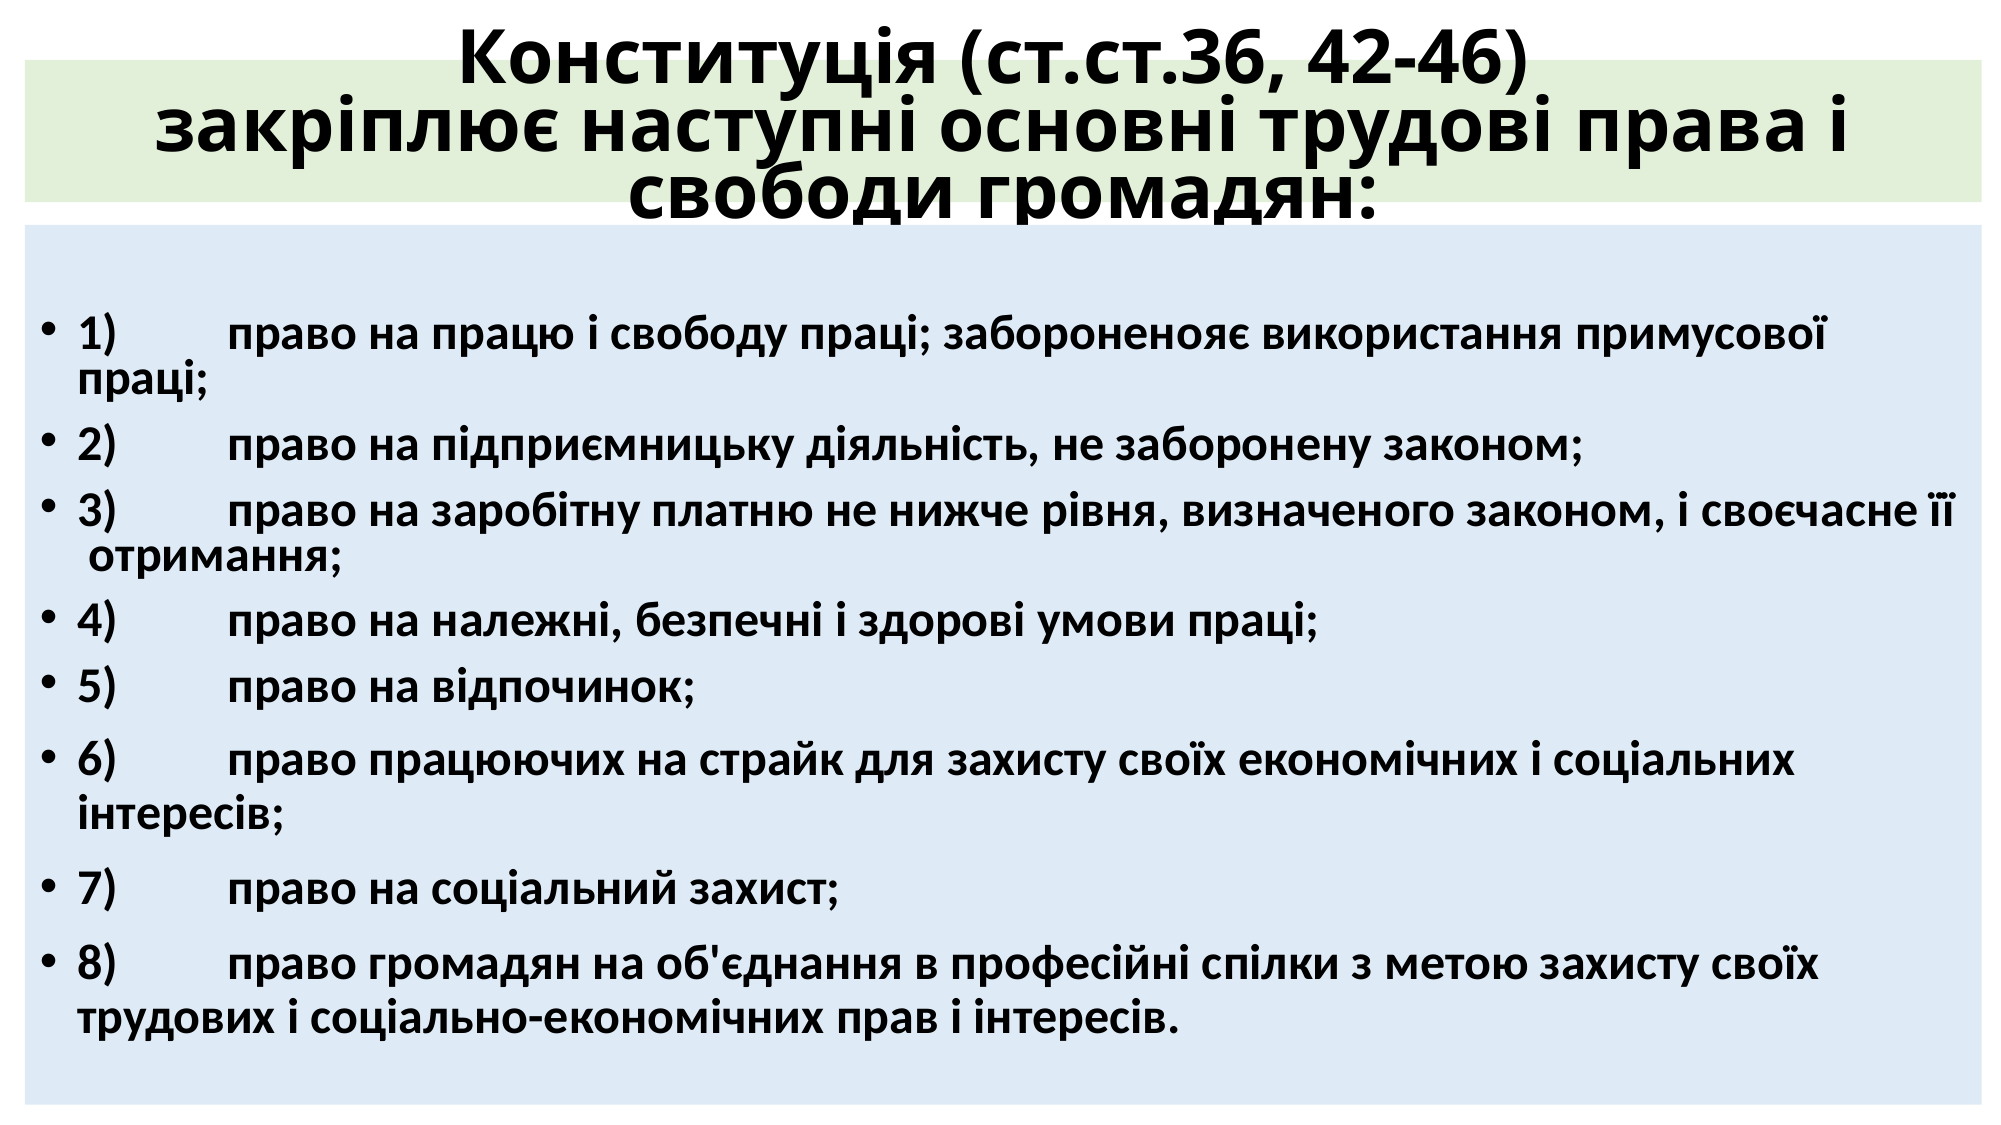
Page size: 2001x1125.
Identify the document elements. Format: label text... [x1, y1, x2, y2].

list 1) право на працю і свободу праці; забороненояє використання примусової праці; 2) право на підприємницьку діяльність, не заборонену законом; 3) право на заробітну платню не нижче рівня, визначеного законом, і своєчасне її отримання; 4) право на належні, безпечні і здорові умови праці; 5) право на відпочинок; 6) право працюючих на страйк для захисту своїх економічних і соціальних інтересів; 7) право на соціальний захист; 8) право громадян на об'єднання в професійні спілки з метою захисту своїх трудових і соціально-економічних прав і інтересів. [24, 224, 1982, 1105]
title Конституція (ст.ст.36, 42-46) закріплює наступні основні трудові права і свободи громадян: [24, 59, 1982, 203]
